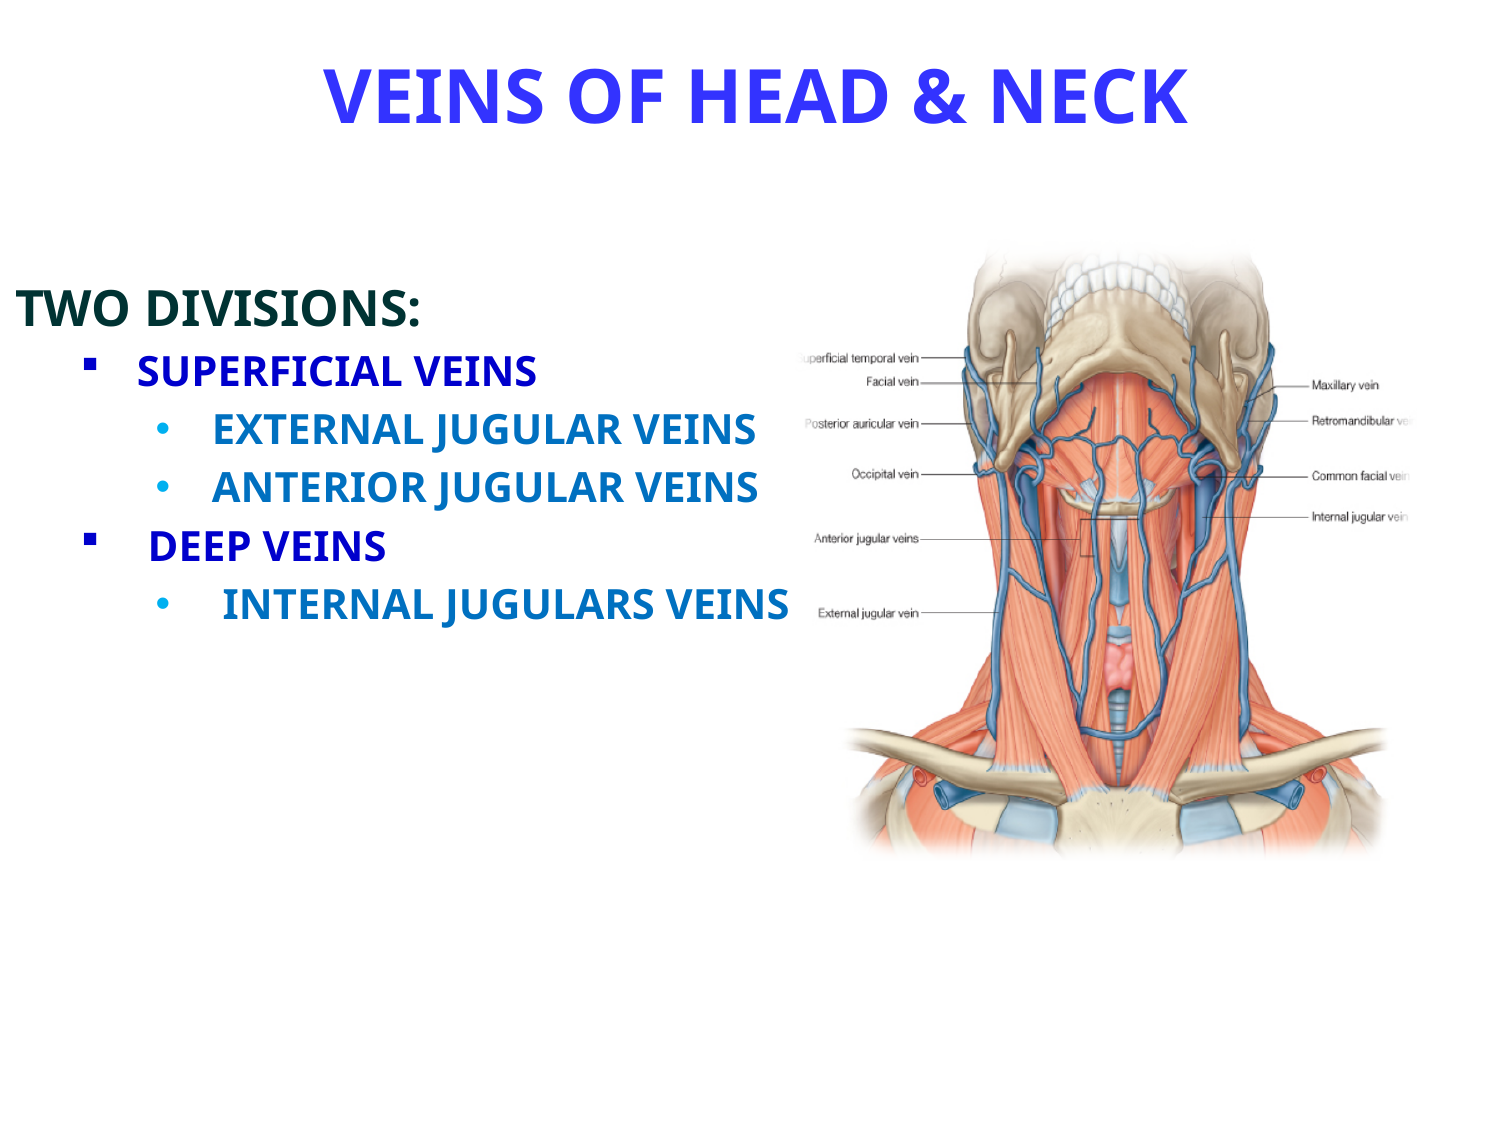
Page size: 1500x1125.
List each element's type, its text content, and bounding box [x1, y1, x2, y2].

list TWO DIVISIONS: SUPERFICIAL VEINS EXTERNAL JUGULAR VEINS ANTERIOR JUGULAR VEINS DEEP VEINS INTERNAL JUGULARS VEINS [0, 268, 790, 759]
title VEINS OF HEAD & NECK [80, 0, 1432, 188]
picture [795, 239, 1417, 861]
